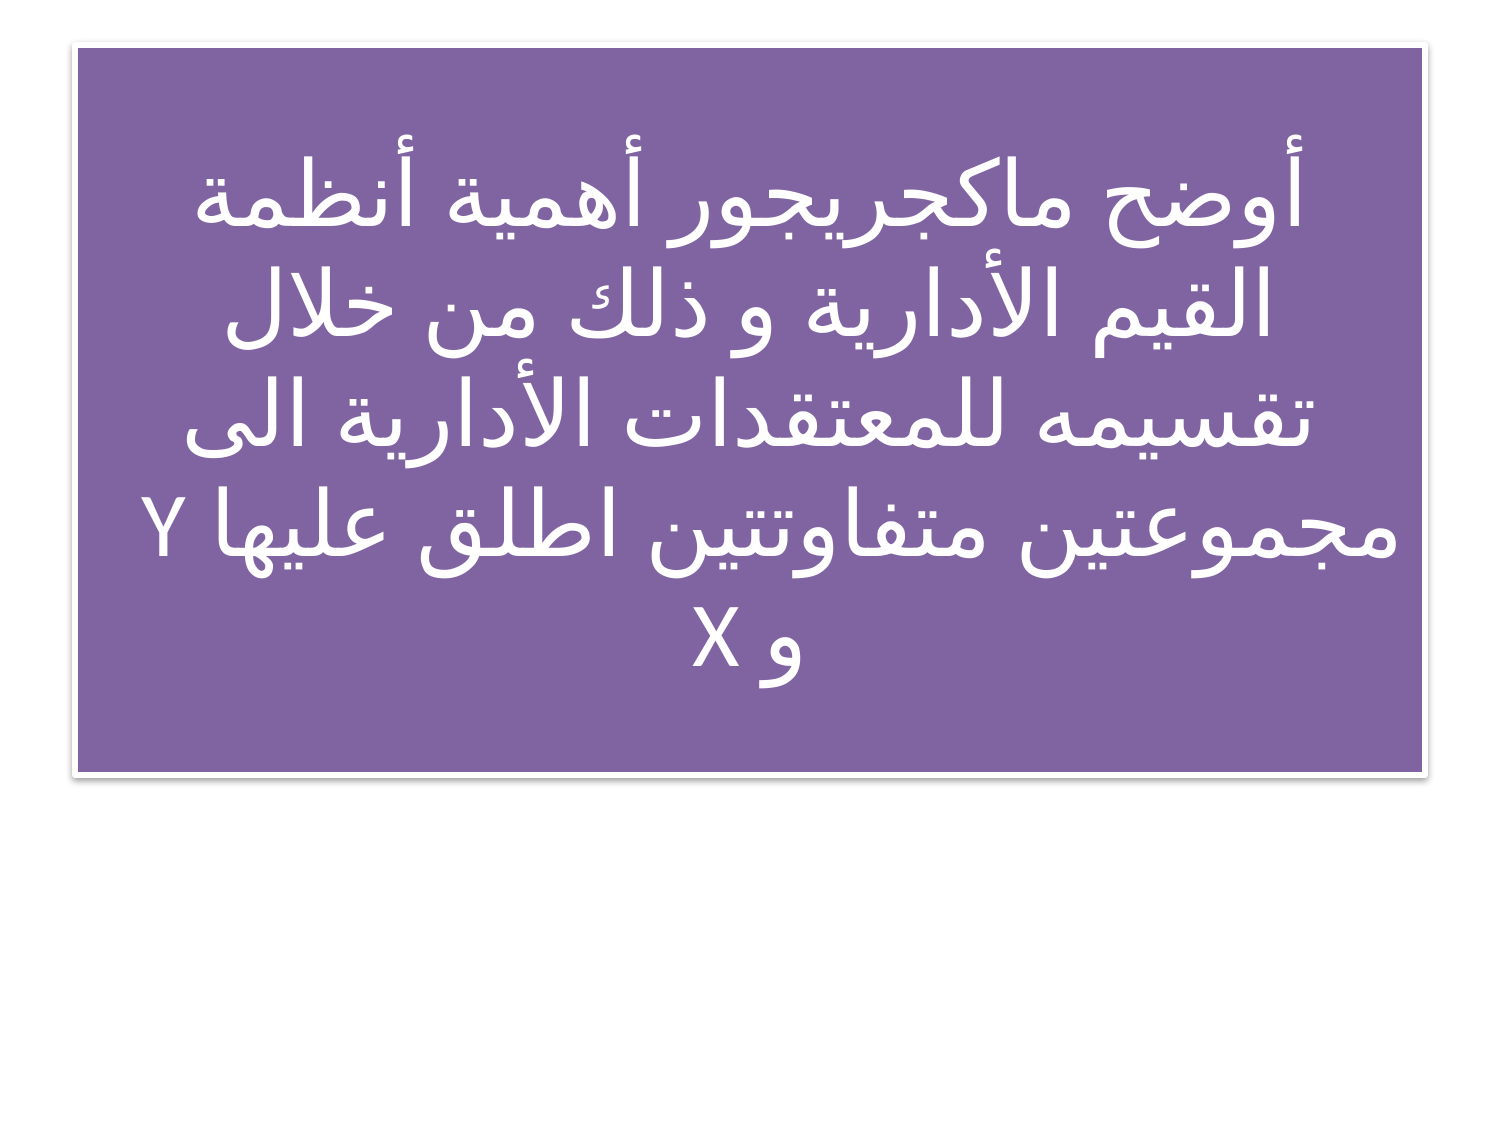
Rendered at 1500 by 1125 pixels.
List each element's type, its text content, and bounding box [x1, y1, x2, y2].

title أوضح ماكجريجور أهمية أنظمة القيم الأدارية و ذلك من خلال تقسيمه للمعتقدات الأدارية الى مجموعتين متفاوتتين اطلق عليها Y و X [72, 42, 1428, 778]
